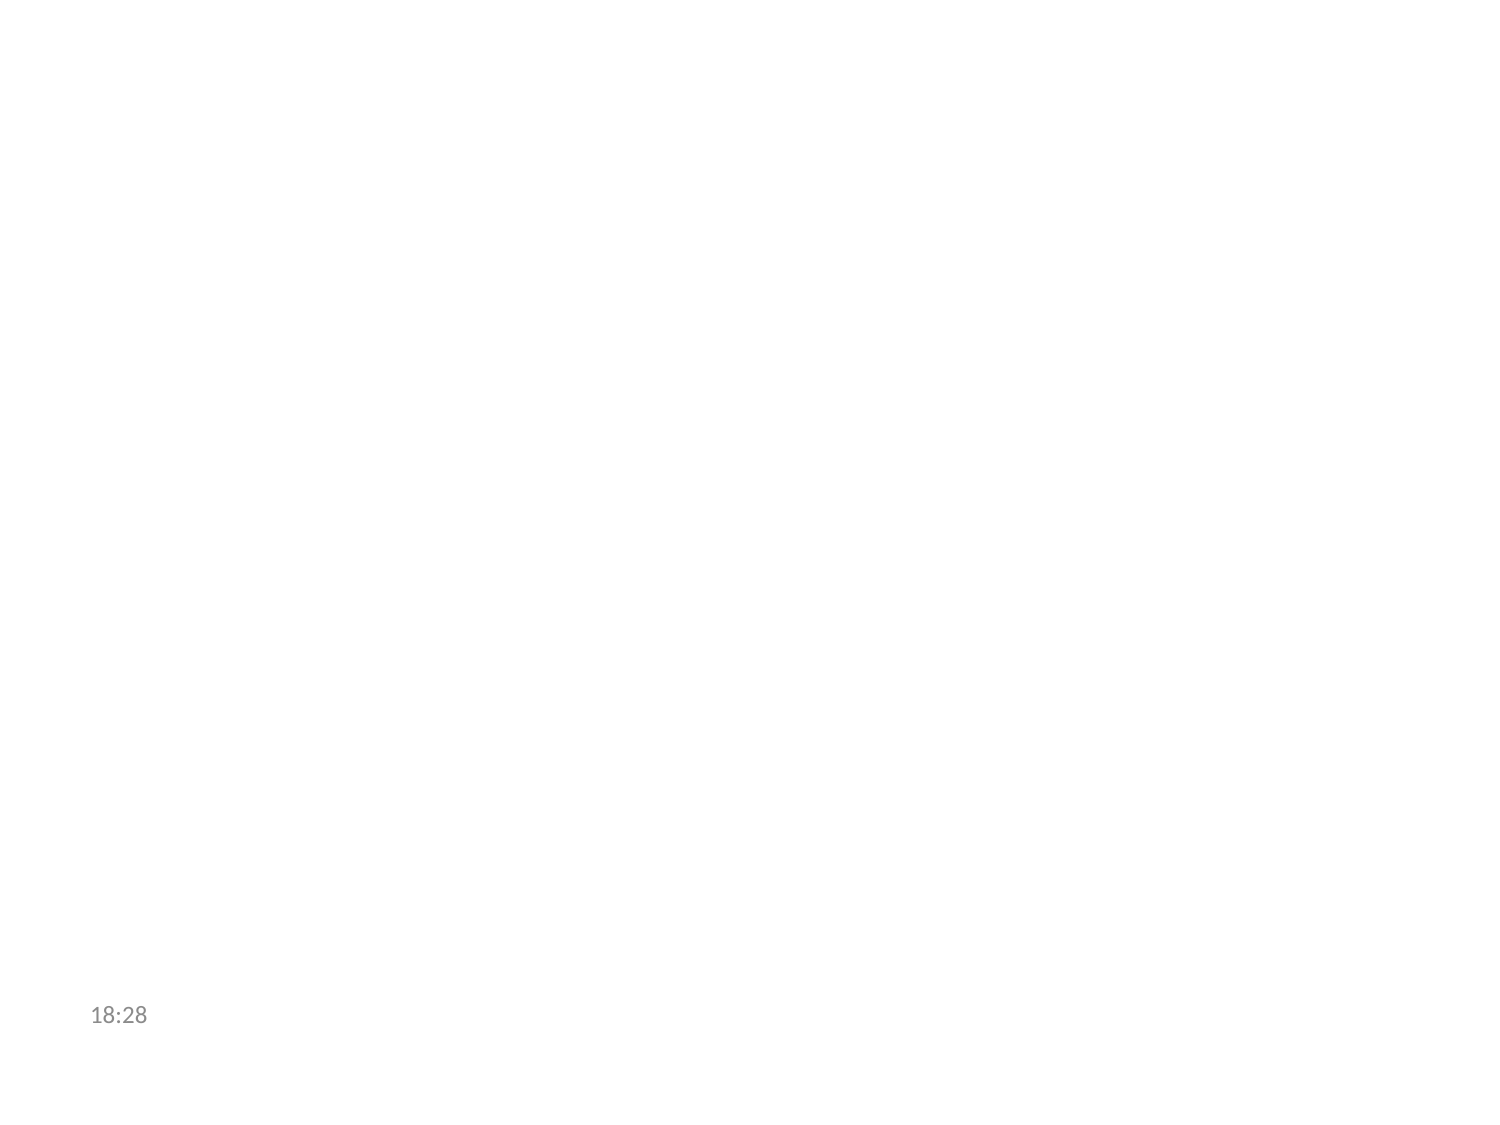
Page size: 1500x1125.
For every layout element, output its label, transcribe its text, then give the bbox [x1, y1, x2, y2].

text_box 15:35 [75, 983, 425, 1044]
